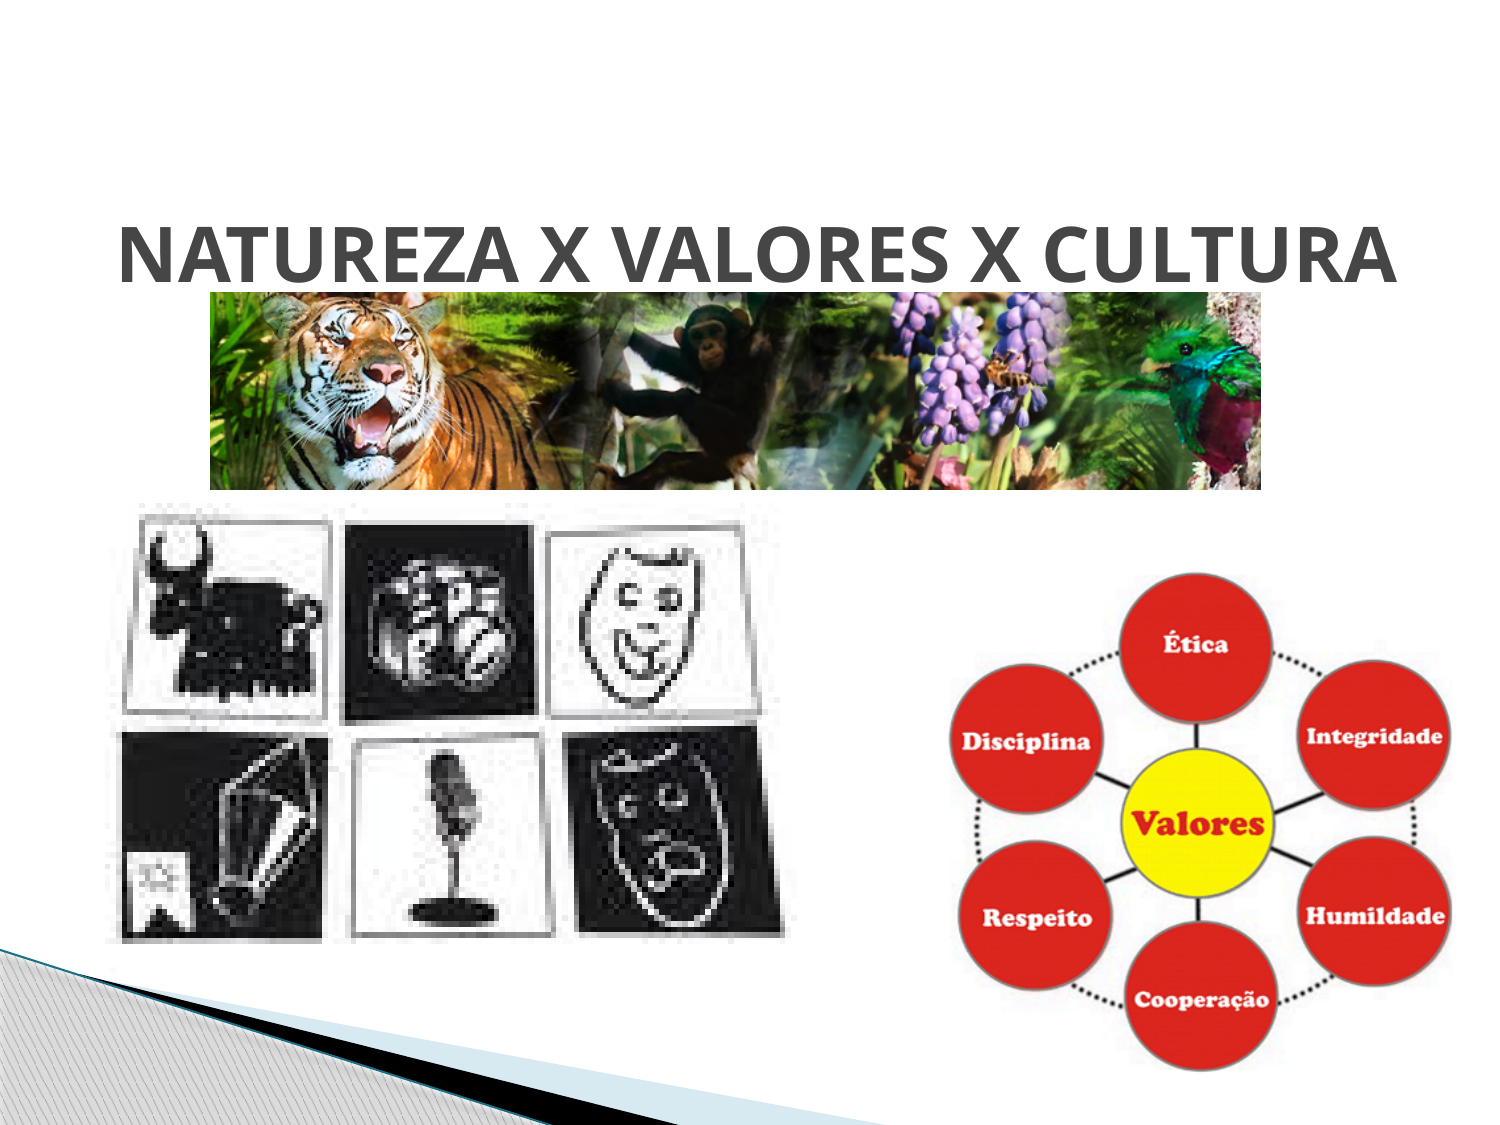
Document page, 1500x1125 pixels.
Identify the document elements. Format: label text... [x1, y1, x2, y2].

picture [902, 527, 1500, 1125]
picture [210, 292, 1262, 491]
picture [105, 503, 804, 973]
title NATUREZA X VALORES X CULTURA [82, 187, 1432, 317]
